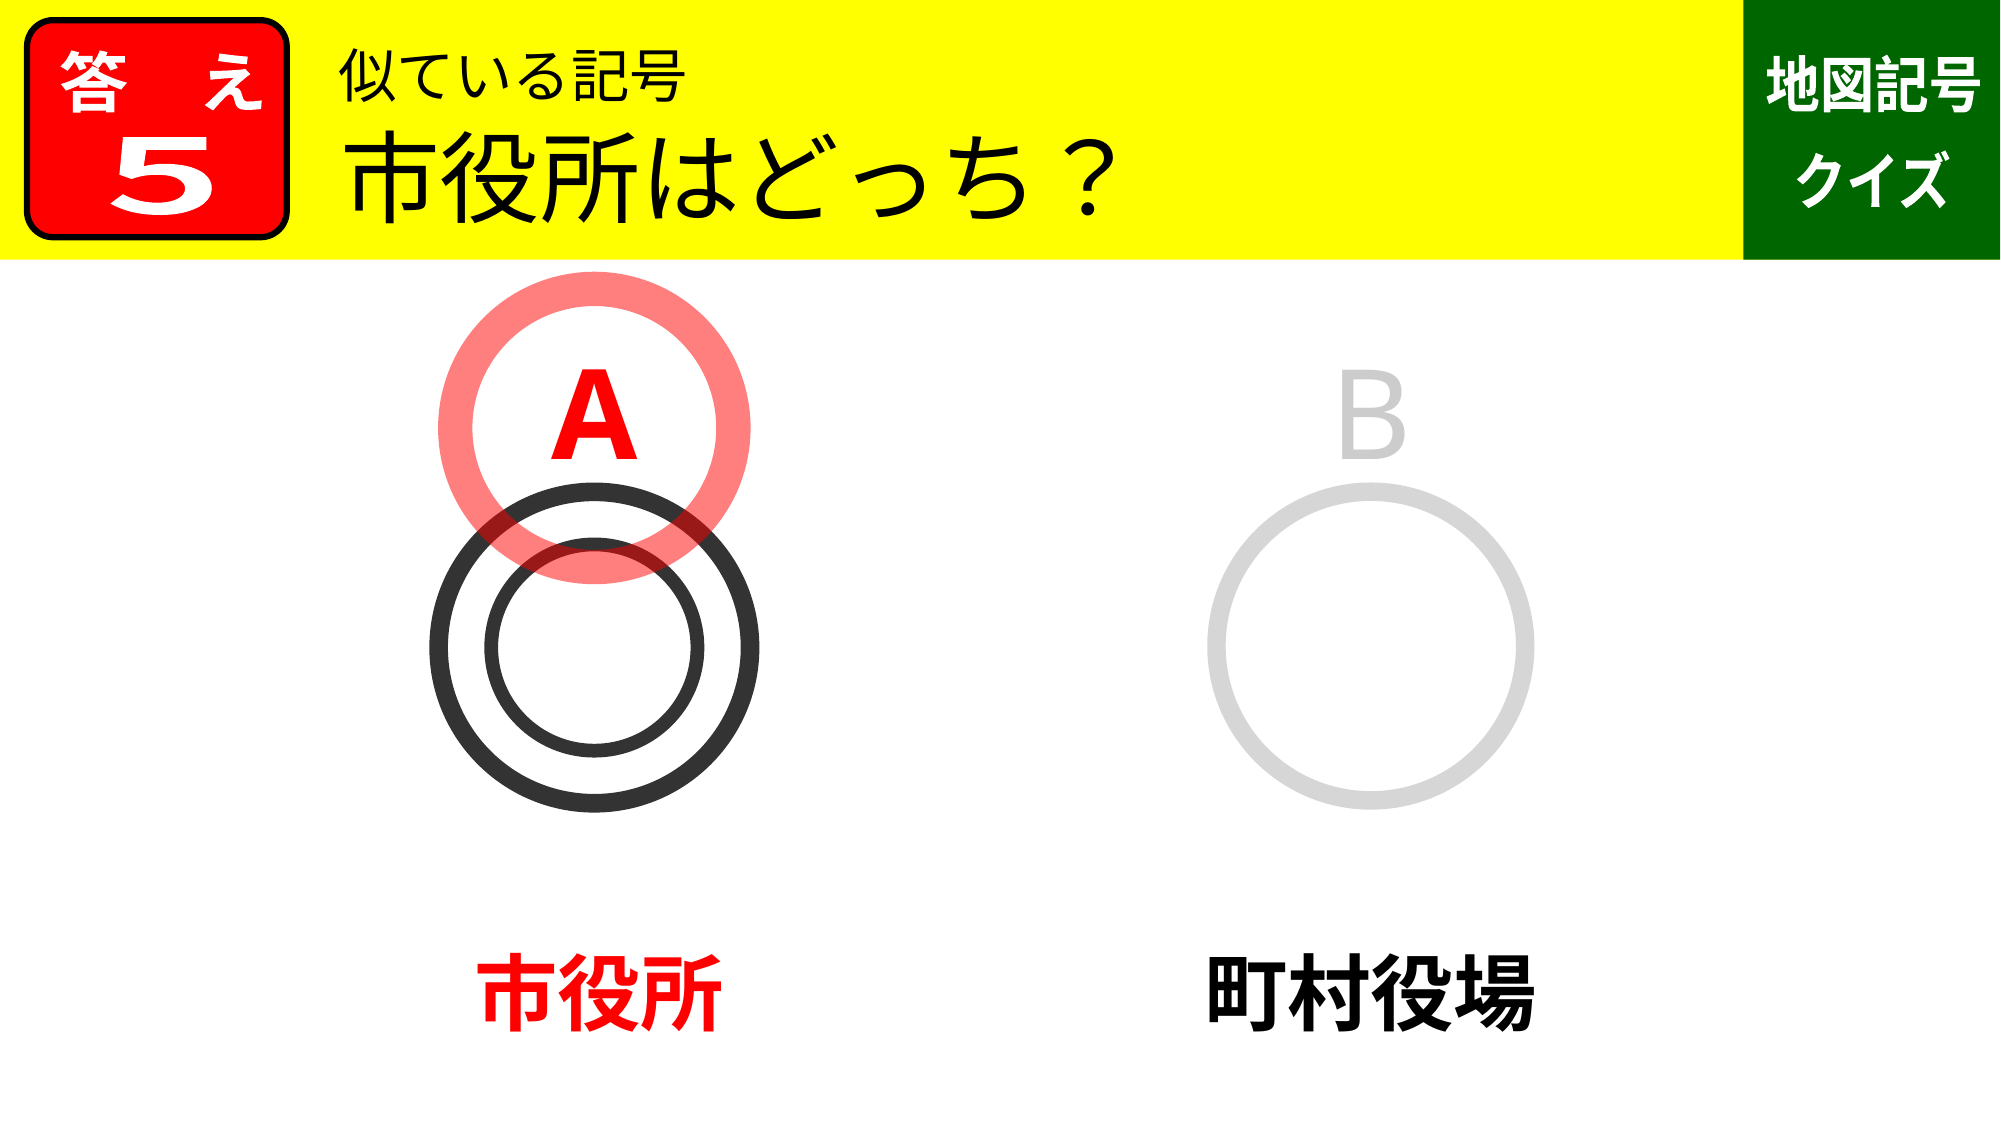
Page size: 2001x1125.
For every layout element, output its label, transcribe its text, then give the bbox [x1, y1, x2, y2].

text_box [1103, 315, 1637, 888]
text_box 町村役場 [1189, 933, 1553, 1049]
text_box [429, 531, 760, 813]
text_box 似ている記号 [323, 32, 703, 117]
text_box 市役所はどっち？ [325, 107, 1156, 243]
text_box [504, 482, 684, 523]
text_box 市役所 [459, 933, 739, 1049]
text_box [438, 271, 751, 585]
text_box A [536, 327, 653, 492]
